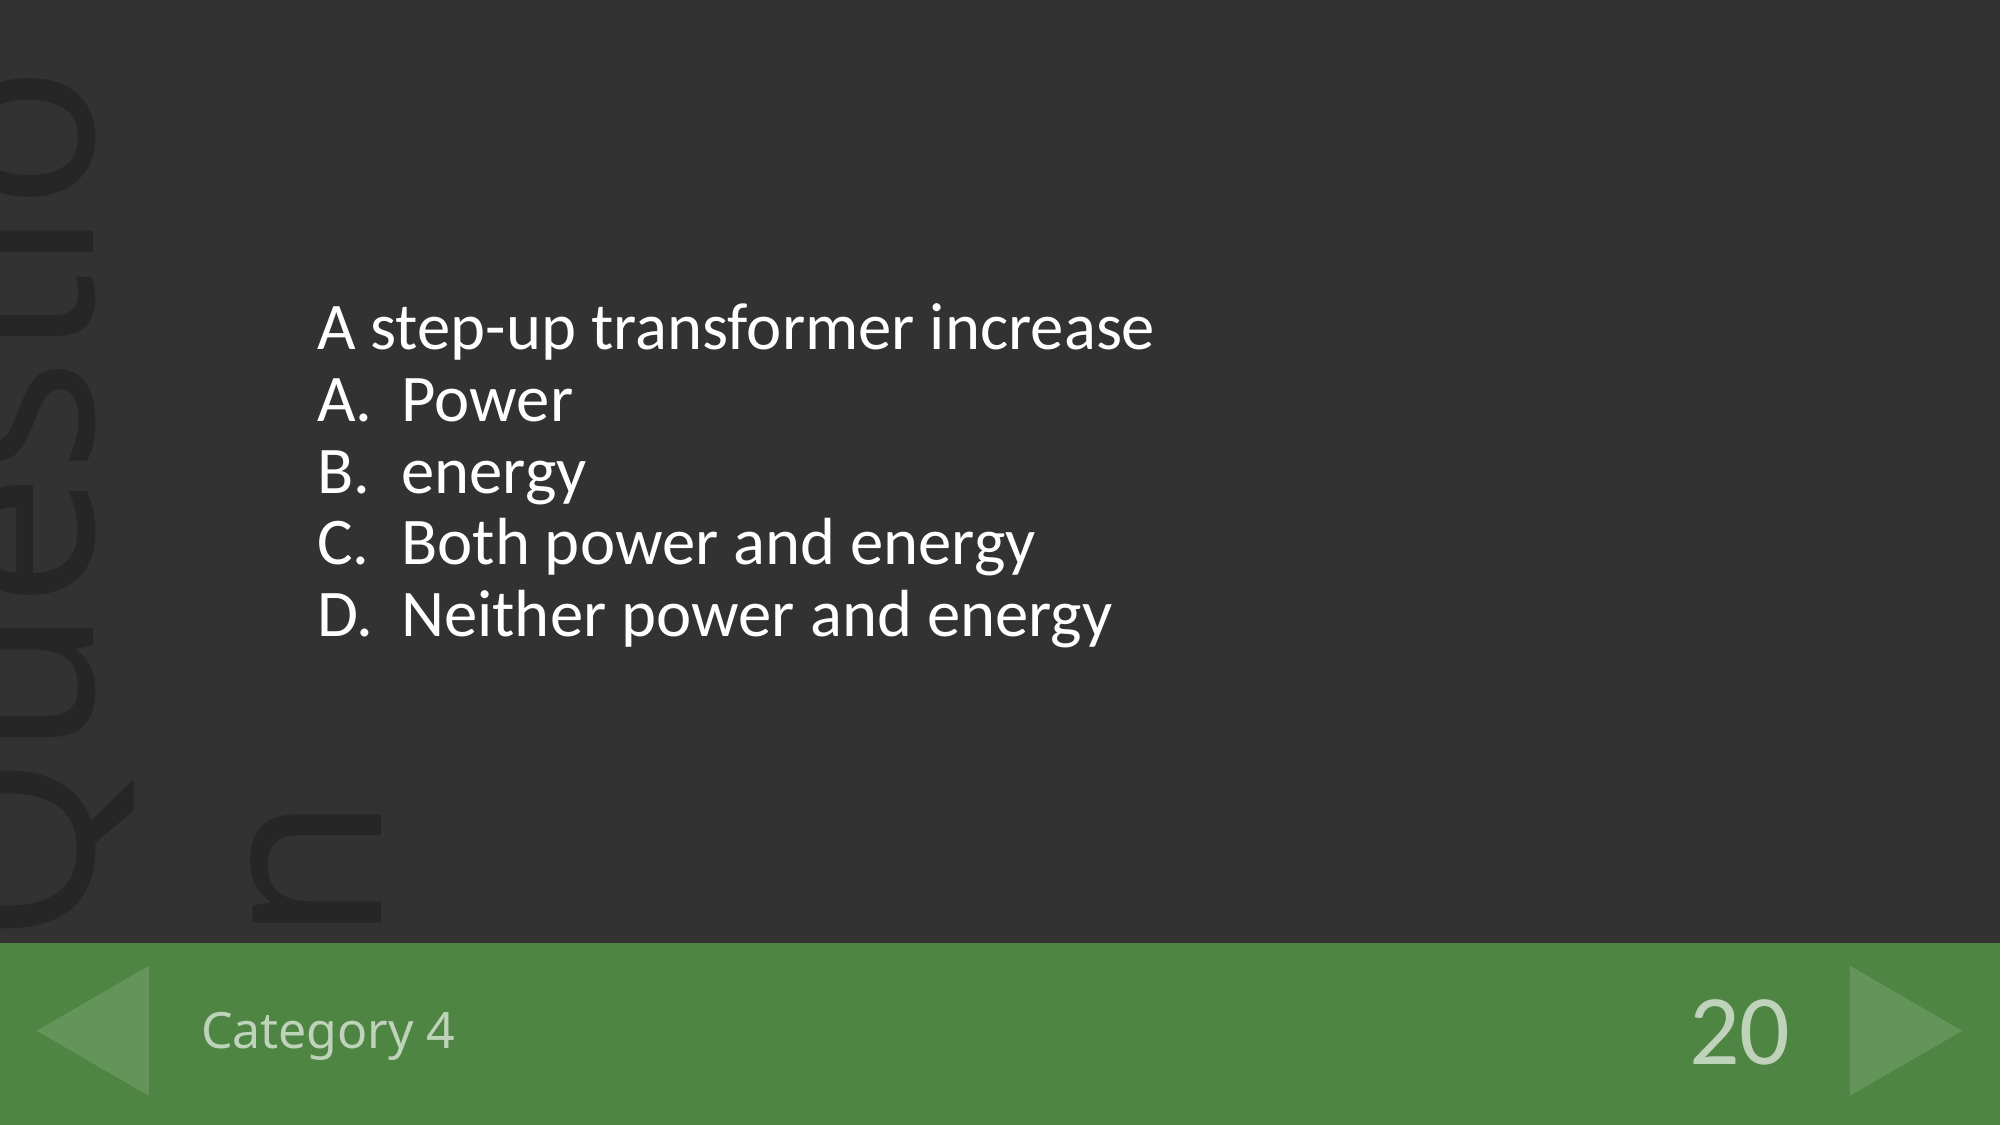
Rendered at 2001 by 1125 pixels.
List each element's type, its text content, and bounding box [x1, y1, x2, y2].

title Category 4 [185, 967, 1494, 1097]
list A step-up transformer increase Power energy Both power and energy Neither power and energy [302, 307, 1760, 636]
list 20 [1494, 967, 1806, 1097]
